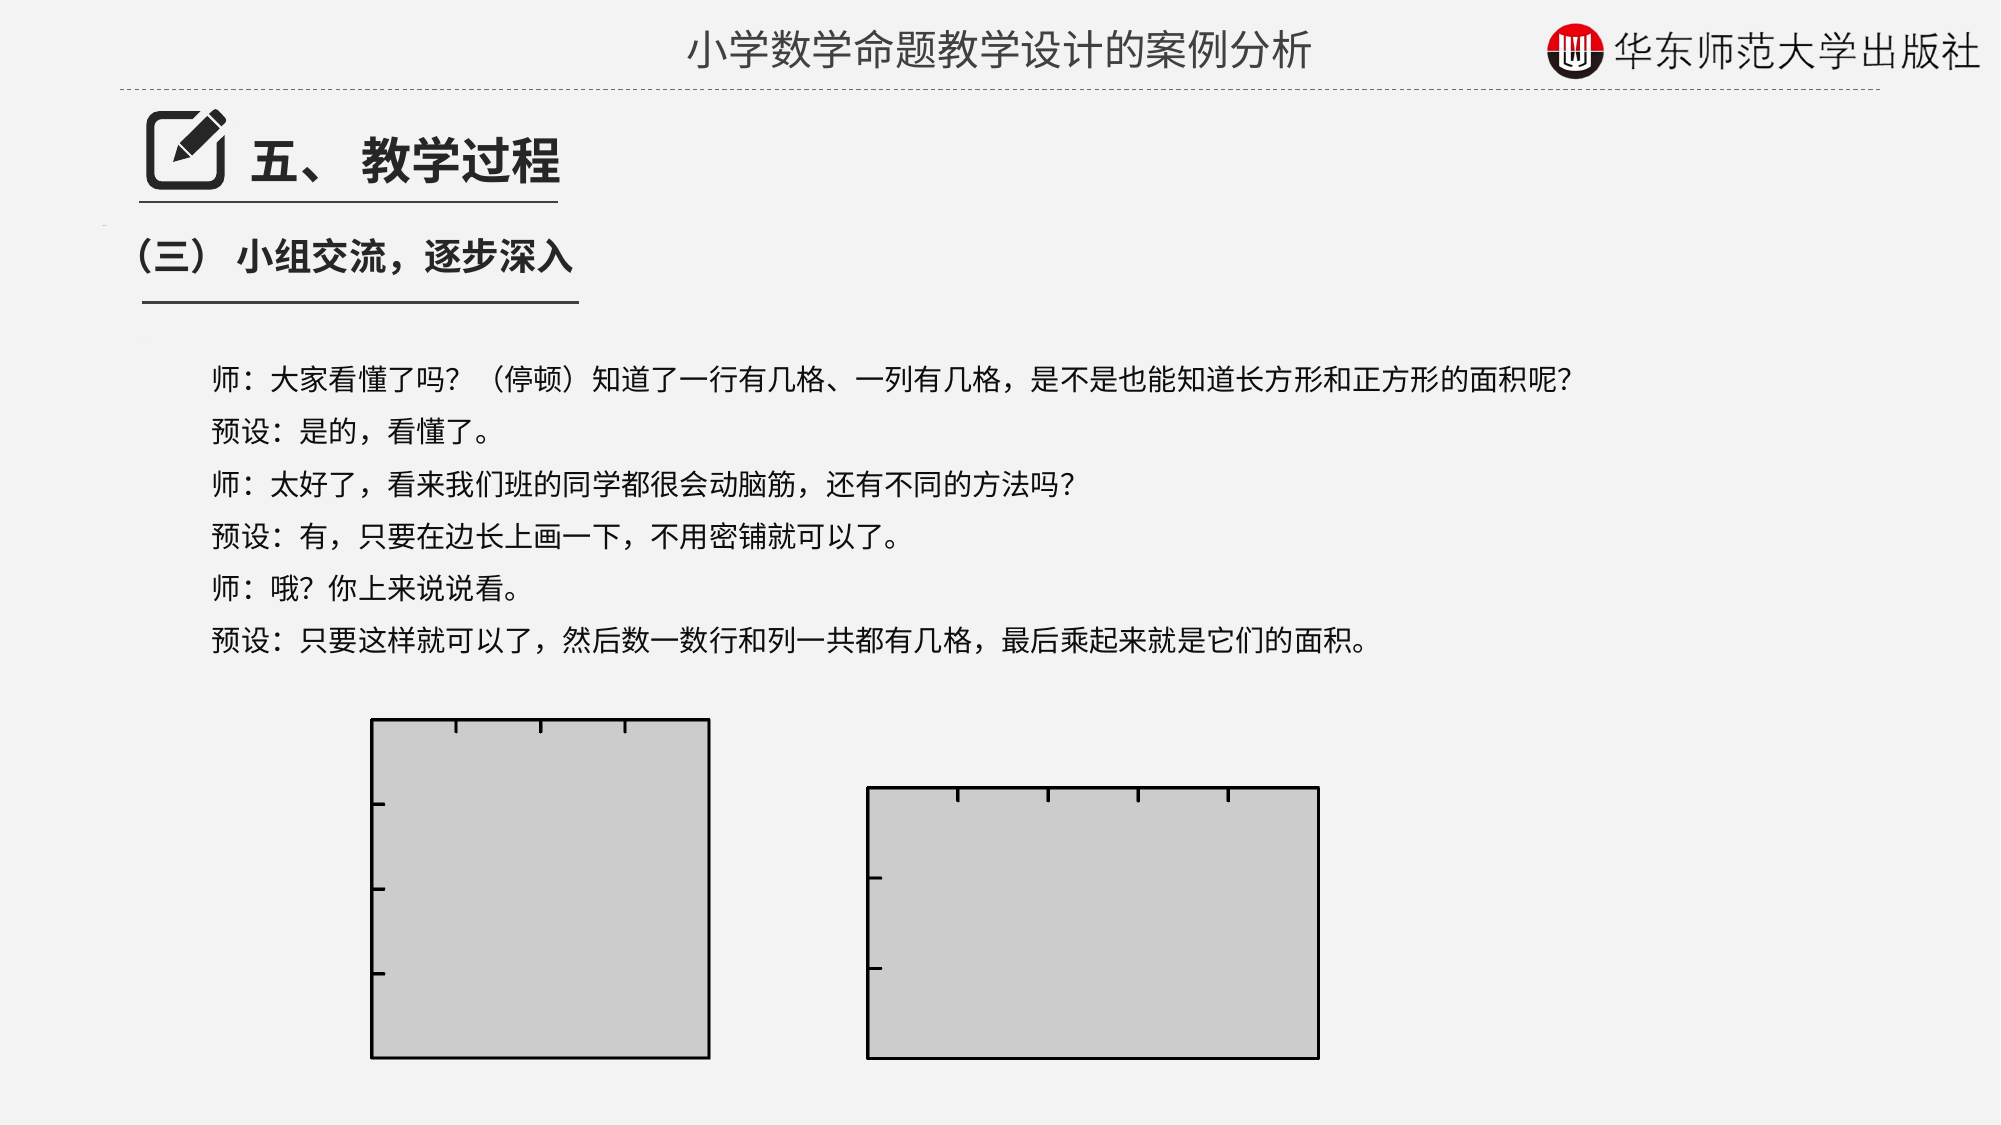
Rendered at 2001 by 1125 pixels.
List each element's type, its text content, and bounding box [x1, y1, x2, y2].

picture [866, 786, 1320, 1060]
text_box [146, 111, 225, 190]
picture [370, 718, 711, 1060]
text_box 小学数学命题教学设计的案例分析 [680, 23, 1320, 74]
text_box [1536, 13, 1989, 83]
text_box 五、 教学过程 [235, 121, 1147, 197]
text_box 师：大家看懂了吗？（停顿）知道了一行有几格、一列有几格，是不是也能知道长方形和正方形的面积呢？ 预设：是的，看懂了。 师：太好了，看来我们班的同学都很会动脑筋，还有不同的方法吗？ 预设：有，只要在边长上画一下，不用密铺就可以了。 师：哦？你上来说说看。 预设：只要这样就可以了，然后数一数行和列一共都有几格，最后乘起来就是它们的面积。 [138, 337, 1618, 665]
text_box （三） 小组交流，逐步深入 [101, 225, 692, 286]
text_box [208, 109, 227, 127]
